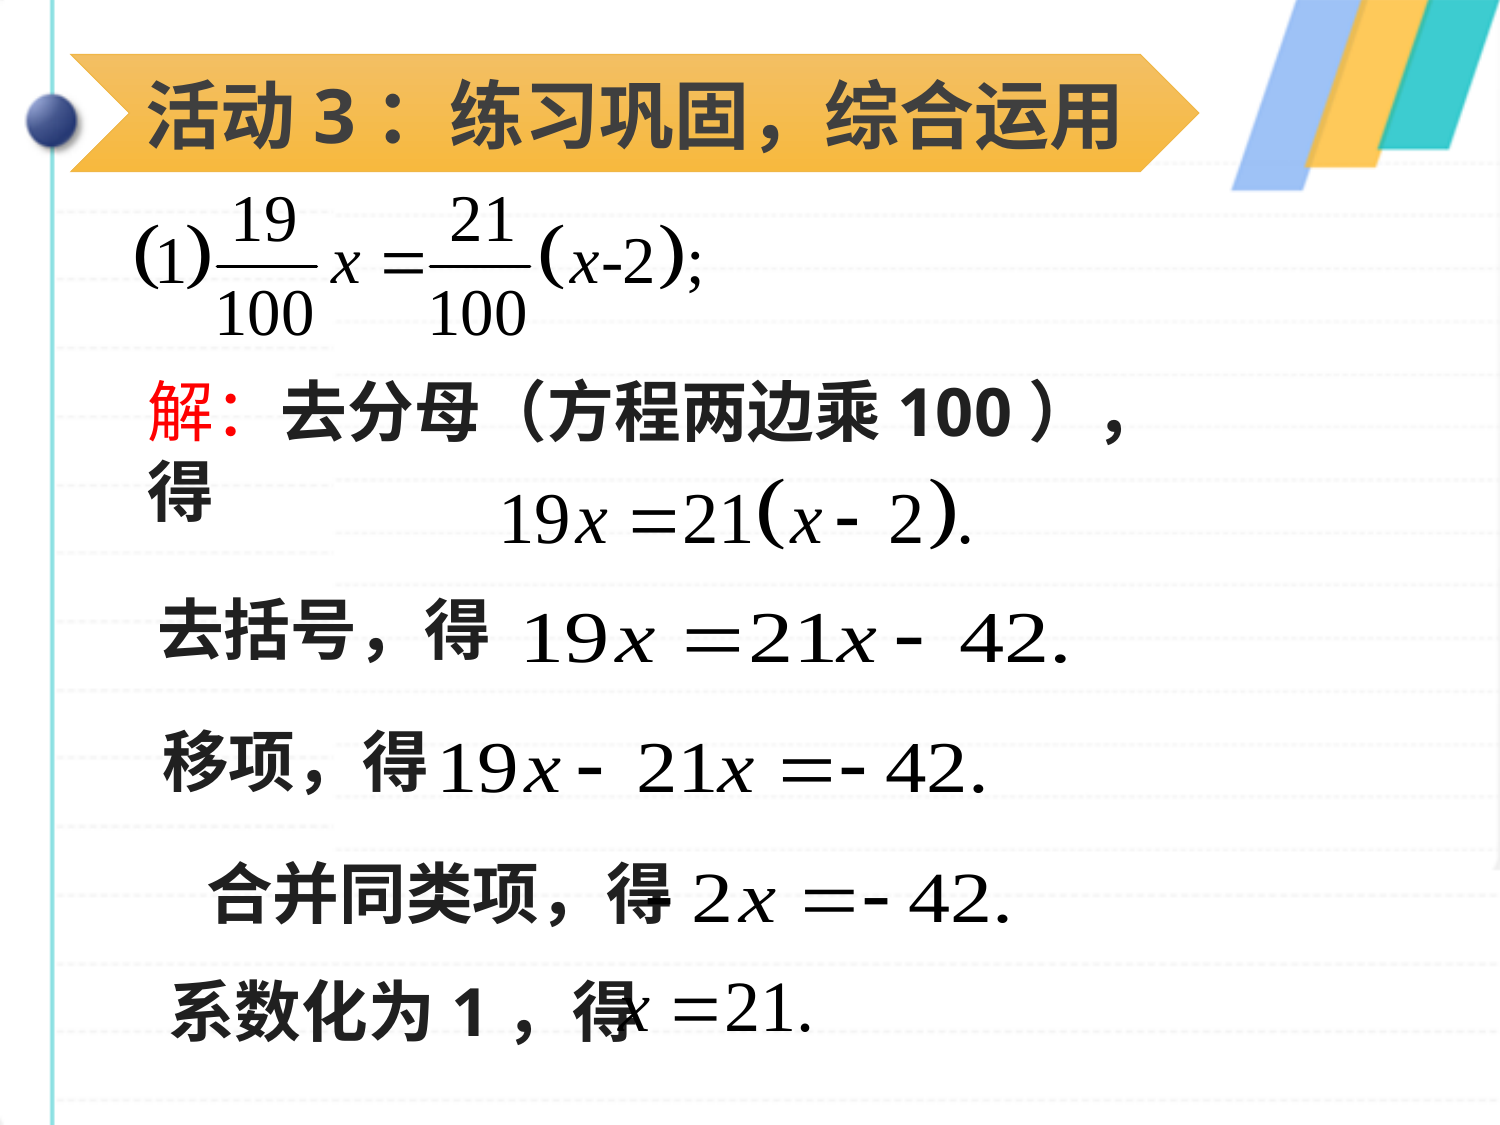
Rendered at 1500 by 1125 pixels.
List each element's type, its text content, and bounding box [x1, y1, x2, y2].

text_box 活动3：练习巩固，综合运用 [69, 53, 1200, 173]
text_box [147, 712, 1001, 811]
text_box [125, 177, 783, 350]
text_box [142, 587, 1081, 681]
picture [0, 0, 1500, 1125]
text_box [147, 844, 1026, 941]
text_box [132, 362, 1223, 587]
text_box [153, 962, 904, 1059]
